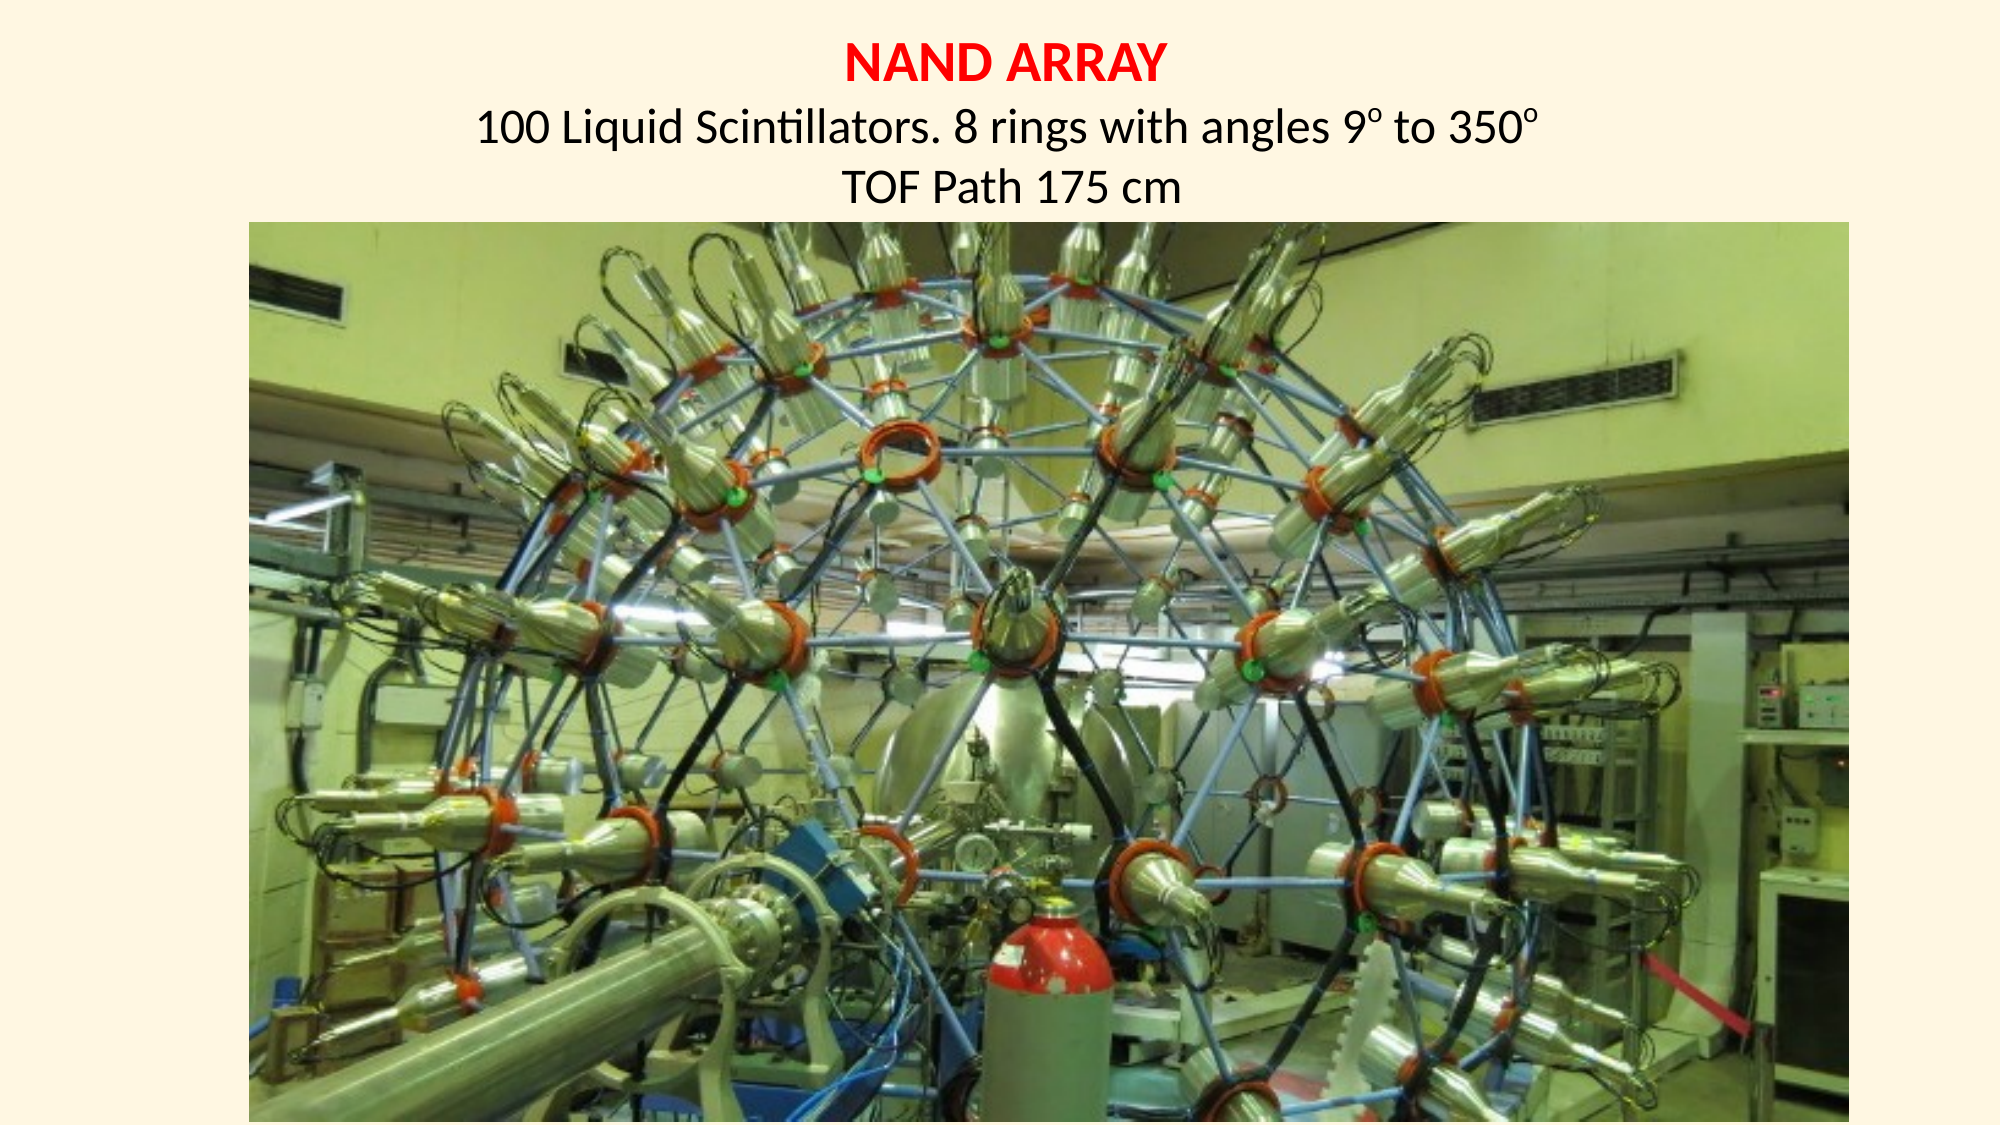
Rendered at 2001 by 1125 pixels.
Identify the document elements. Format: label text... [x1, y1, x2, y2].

picture [249, 222, 1849, 1122]
text_box NAND ARRAY 100 Liquid Scintillators. 8 rings with angles 9o to 350o TOF Path 175 cm [60, 15, 1953, 221]
